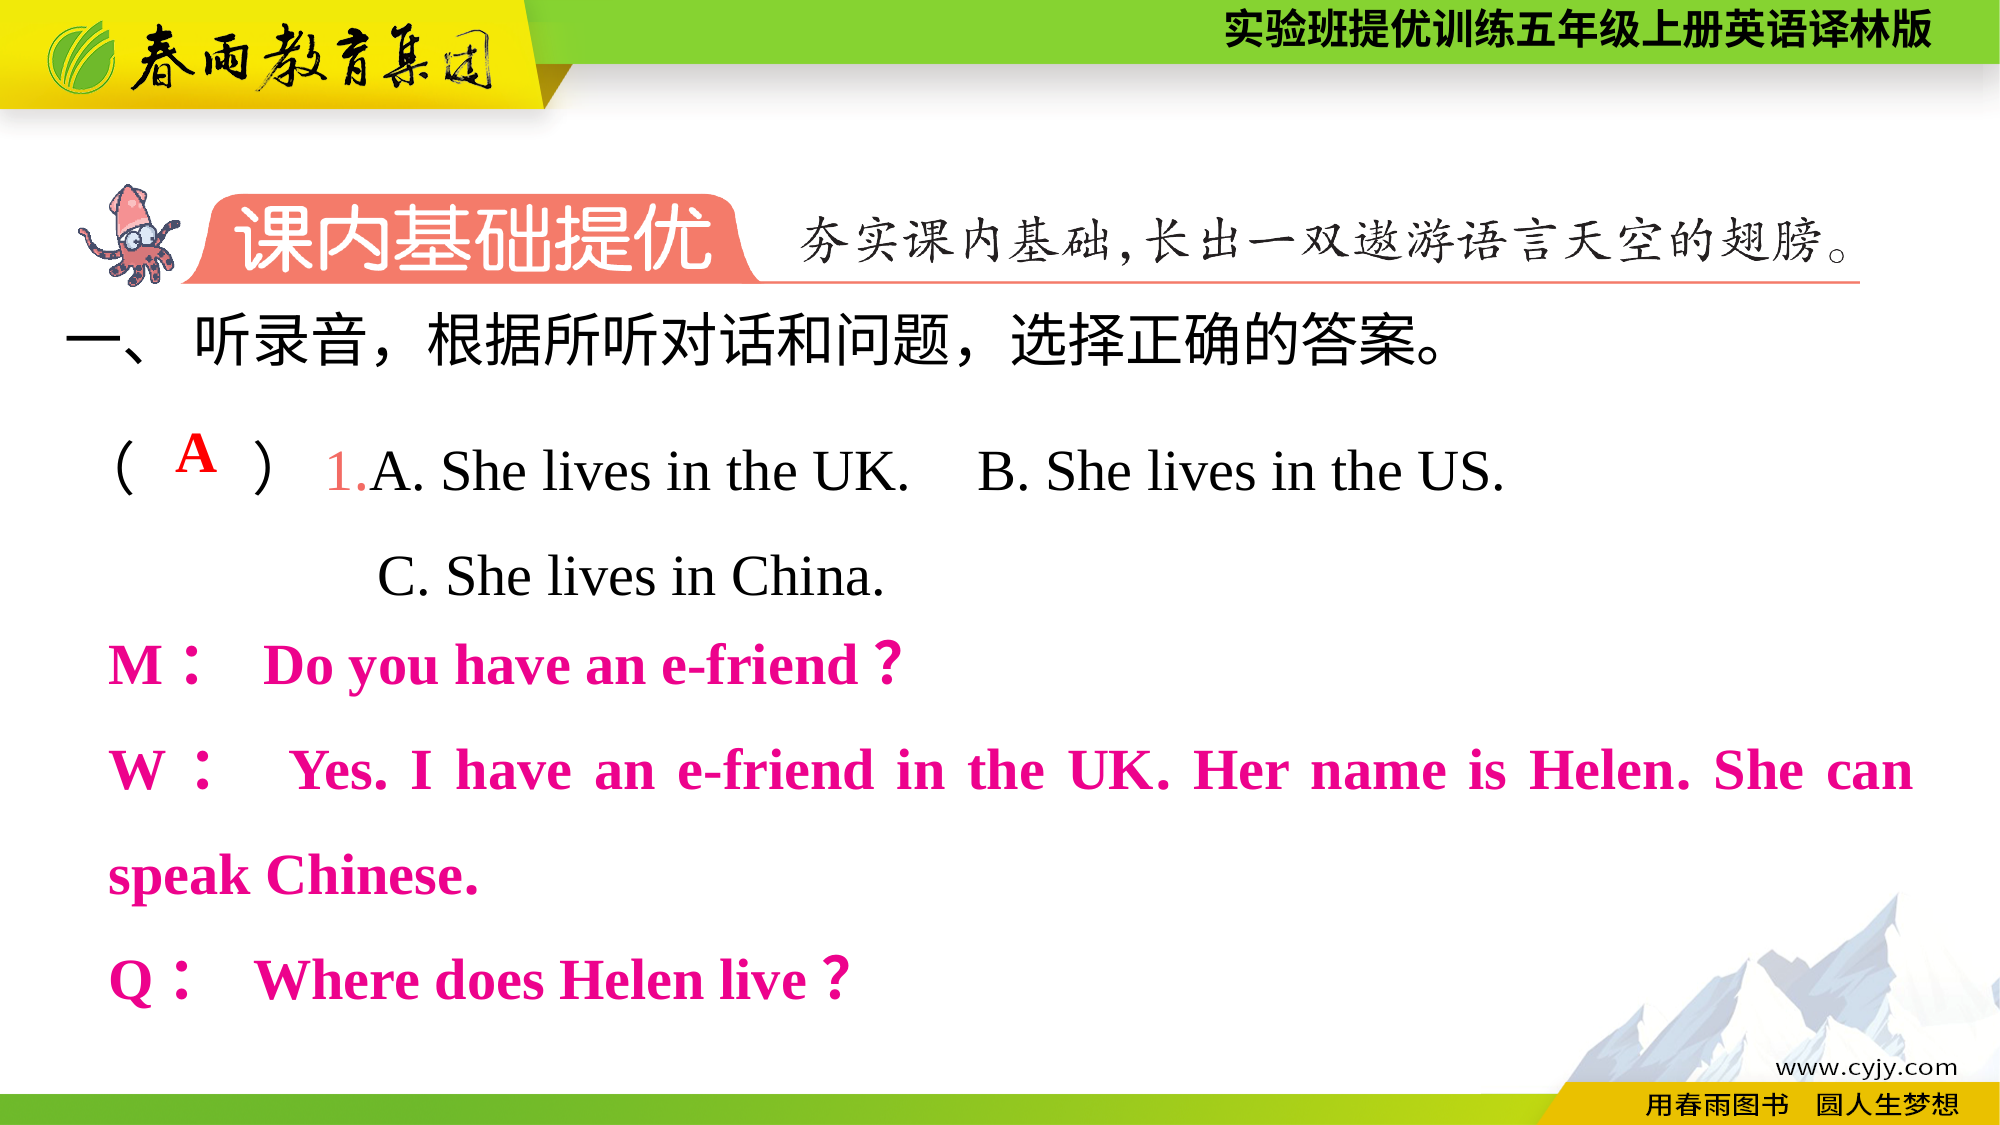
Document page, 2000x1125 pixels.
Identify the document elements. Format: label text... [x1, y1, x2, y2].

text_box （ ）1.A. She lives in the UK. B. She lives in the US. C. She lives in China. [62, 389, 1947, 615]
text_box A [160, 406, 233, 492]
picture [0, 0, 2000, 1125]
list 一、 听录音，根据所听对话和问题，选择正确的答案。 [49, 186, 1934, 399]
text_box M： Do you have an e-friend？ W： Yes. I have an e-friend in the UK. Her name is Helen. She can speak Chinese. Q： Where does Helen live？ [93, 583, 1929, 1019]
